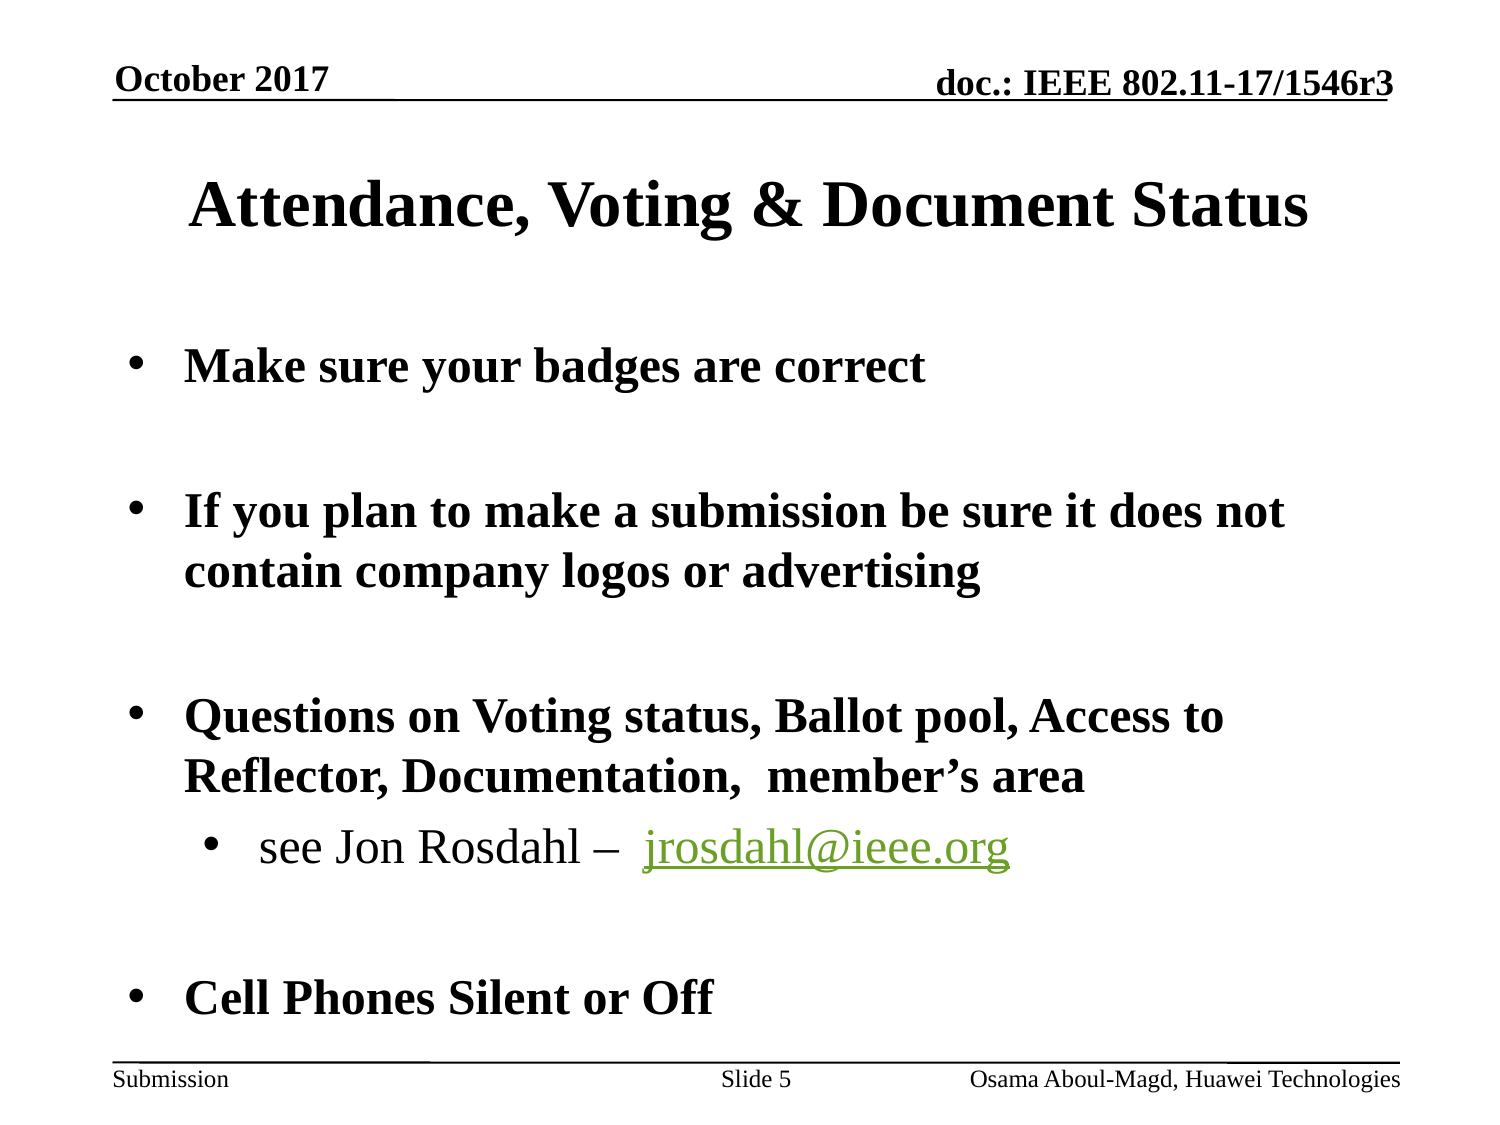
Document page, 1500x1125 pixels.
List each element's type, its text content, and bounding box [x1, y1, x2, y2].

footer Osama Aboul-Magd, Huawei Technologies [878, 1061, 1402, 1093]
list Make sure your badges are correct If you plan to make a submission be sure it does not contain company logos or advertising Questions on Voting status, Ballot pool, Access to Reflector, Documentation, member’s area see Jon Rosdahl – jrosdahl@ieee.org Cell Phones Silent or Off [112, 324, 1388, 1000]
slide_number Slide 5 [712, 1061, 800, 1123]
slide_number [114, 54, 423, 100]
title Attendance, Voting & Document Status [112, 112, 1388, 288]
